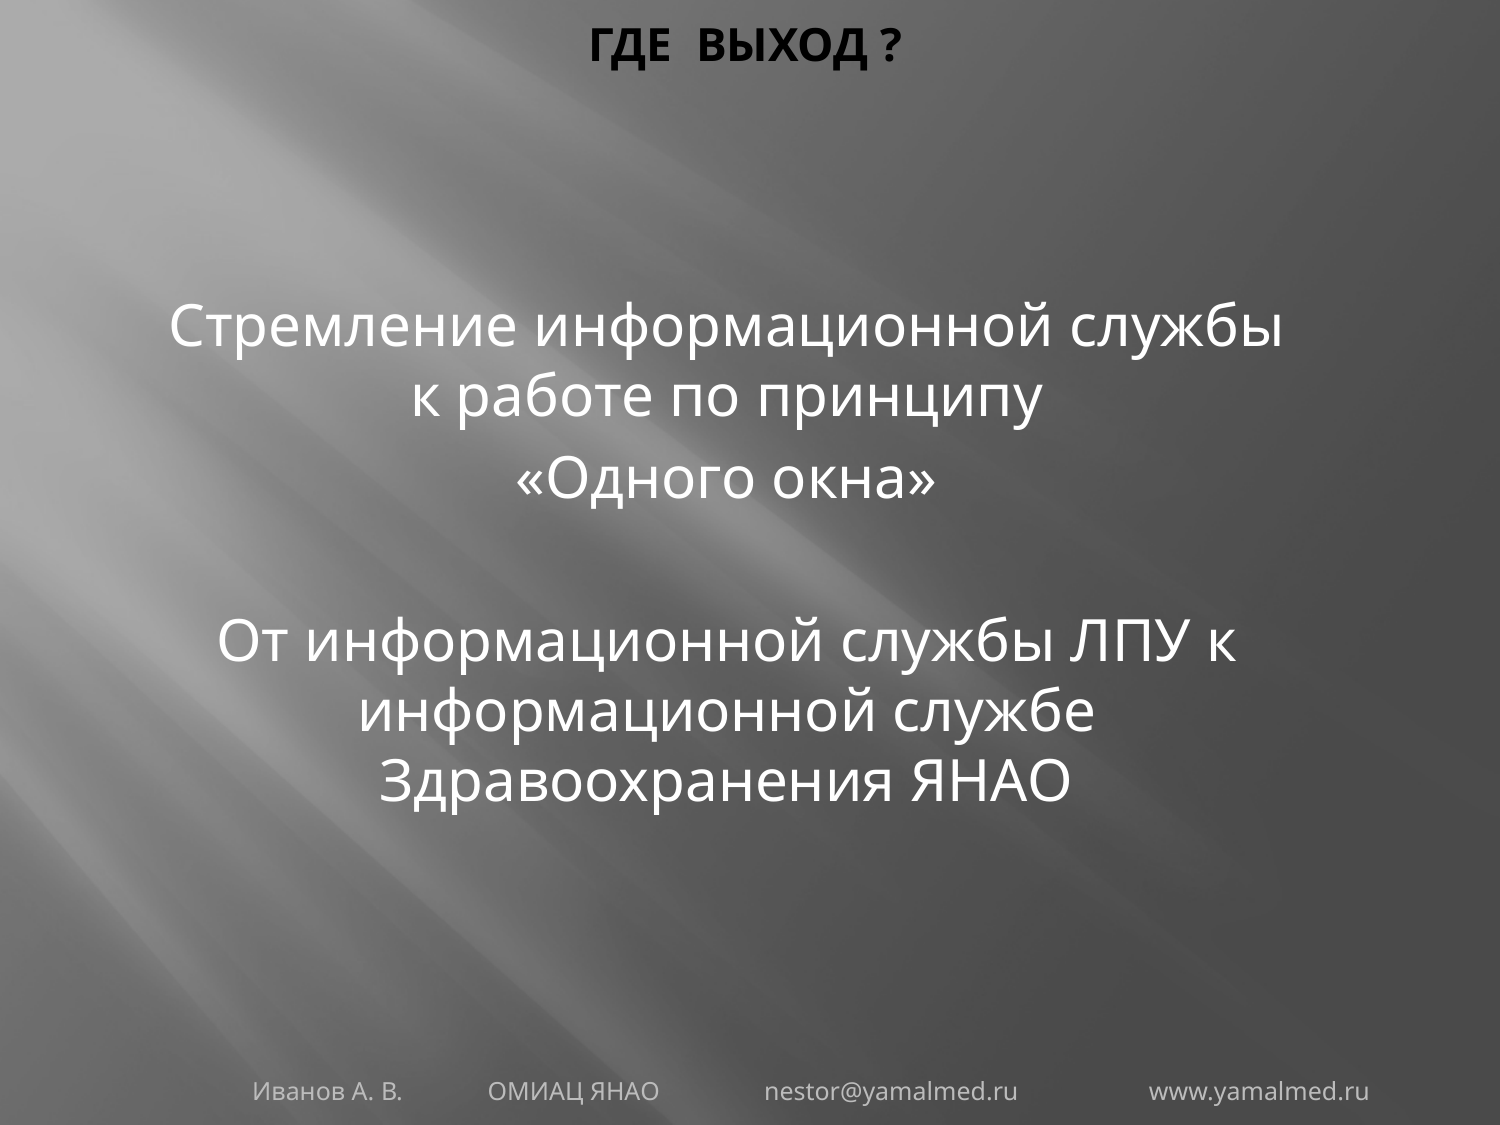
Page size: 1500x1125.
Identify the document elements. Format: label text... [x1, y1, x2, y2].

footer Иванов А. В. ОМИАЦ ЯНАО nestor@yamalmed.ru www.yamalmed.ru [222, 1052, 1407, 1113]
subtitle Стремление информационной службы к работе по принципу «Одного окна» От информационной службы ЛПУ к информационной службе Здравоохранения ЯНАО [152, 281, 1301, 914]
title Где выход ? [70, 0, 1421, 71]
